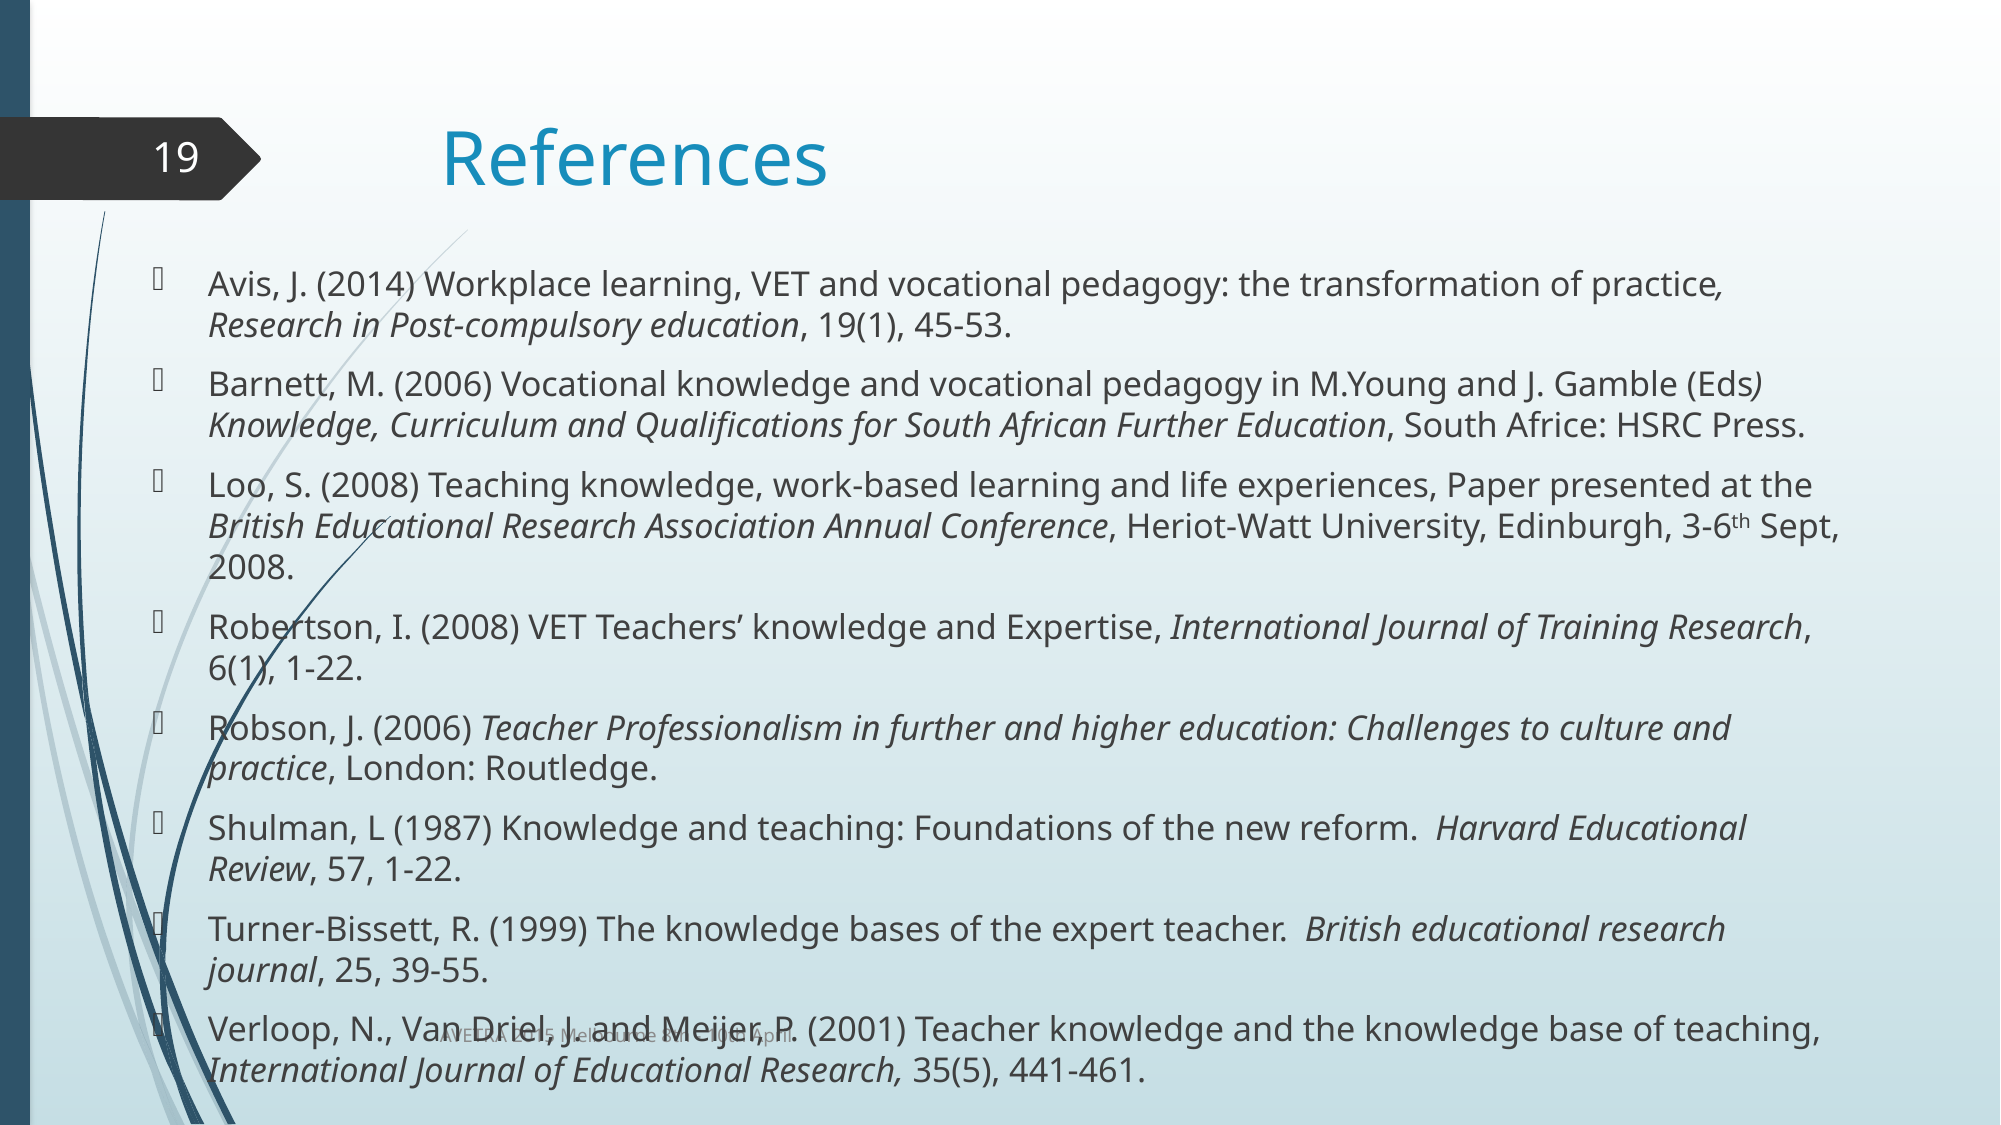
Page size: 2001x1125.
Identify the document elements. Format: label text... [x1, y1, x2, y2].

footer AVETRA 2015 Melbourne 8th - 10th April [424, 1006, 1675, 1067]
slide_number 19 [87, 129, 216, 190]
list Avis, J. (2014) Workplace learning, VET and vocational pedagogy: the transformation of practice, Research in Post-compulsory education, 19(1), 45-53. Barnett, M. (2006) Vocational knowledge and vocational pedagogy in M.Young and J. Gamble (Eds) Knowledge, Curriculum and Qualifications for South African Further Education, South Africe: HSRC Press. Loo, S. (2008) Teaching knowledge, work-based learning and life experiences, Paper presented at the British Educational Research Association Annual Conference, Heriot-Watt University, Edinburgh, 3-6th Sept, 2008. Robertson, I. (2008) VET Teachers’ knowledge and Expertise, International Journal of Training Research, 6(1), 1-22. Robson, J. (2006) Teacher Professionalism in further and higher education: Challenges to culture and practice, London: Routledge. Shulman, L (1987) Knowledge and teaching: Foundations of the new reform. Harvard Educational Review, 57, 1-22. Turner-Bissett, R. (1999) The knowledge bases of the expert teacher. British educational research journal, 25, 39-55. Verloop, N., Van Driel, J. and Meijer, P. (2001) Teacher knowledge and the knowledge base of teaching, International Journal of Educational Research, 35(5), 441-461. [137, 254, 1863, 1103]
title References [425, 102, 1888, 313]
